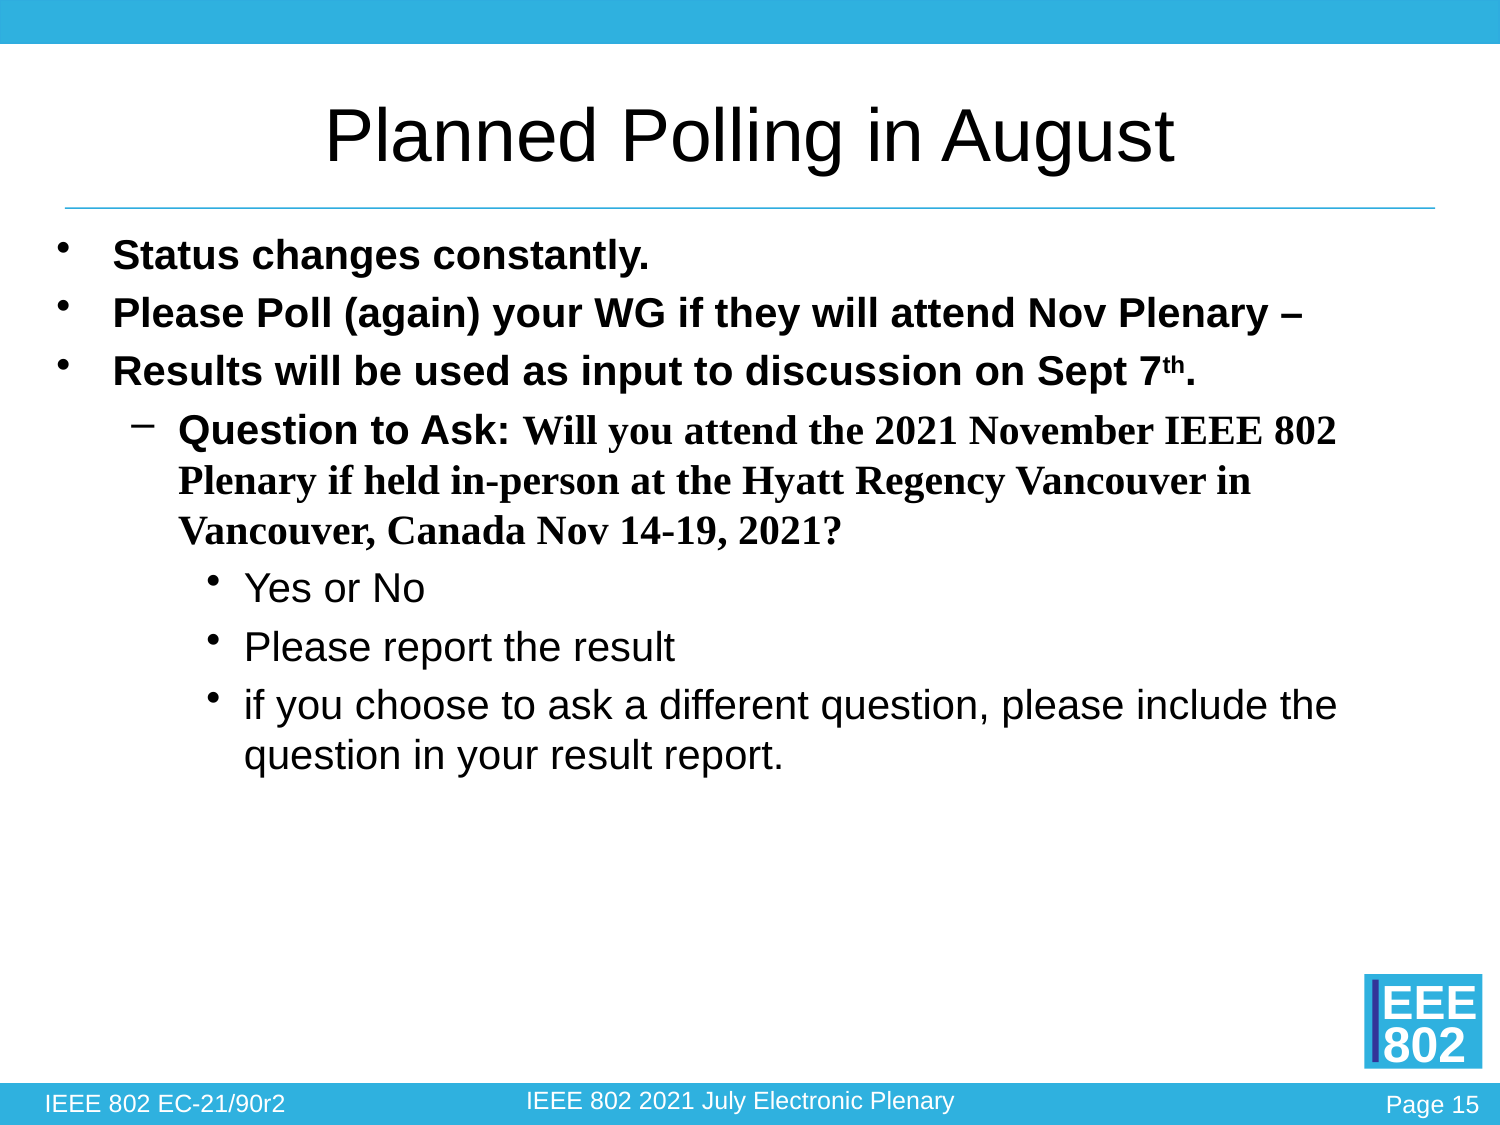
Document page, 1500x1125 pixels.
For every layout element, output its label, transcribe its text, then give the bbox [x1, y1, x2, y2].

title Planned Polling in August [75, 66, 1425, 197]
list Status changes constantly. Please Poll (again) your WG if they will attend Nov Plenary – Results will be used as input to discussion on Sept 7th. Question to Ask: Will you attend the 2021 November IEEE 802 Plenary if held in-person at the Hyatt Regency Vancouver in Vancouver, Canada Nov 14-19, 2021? Yes or No Please report the result if you choose to ask a different question, please include the question in your result report. [41, 220, 1392, 873]
footer IEEE 802 EC-21/90r2 [5, 1080, 325, 1125]
